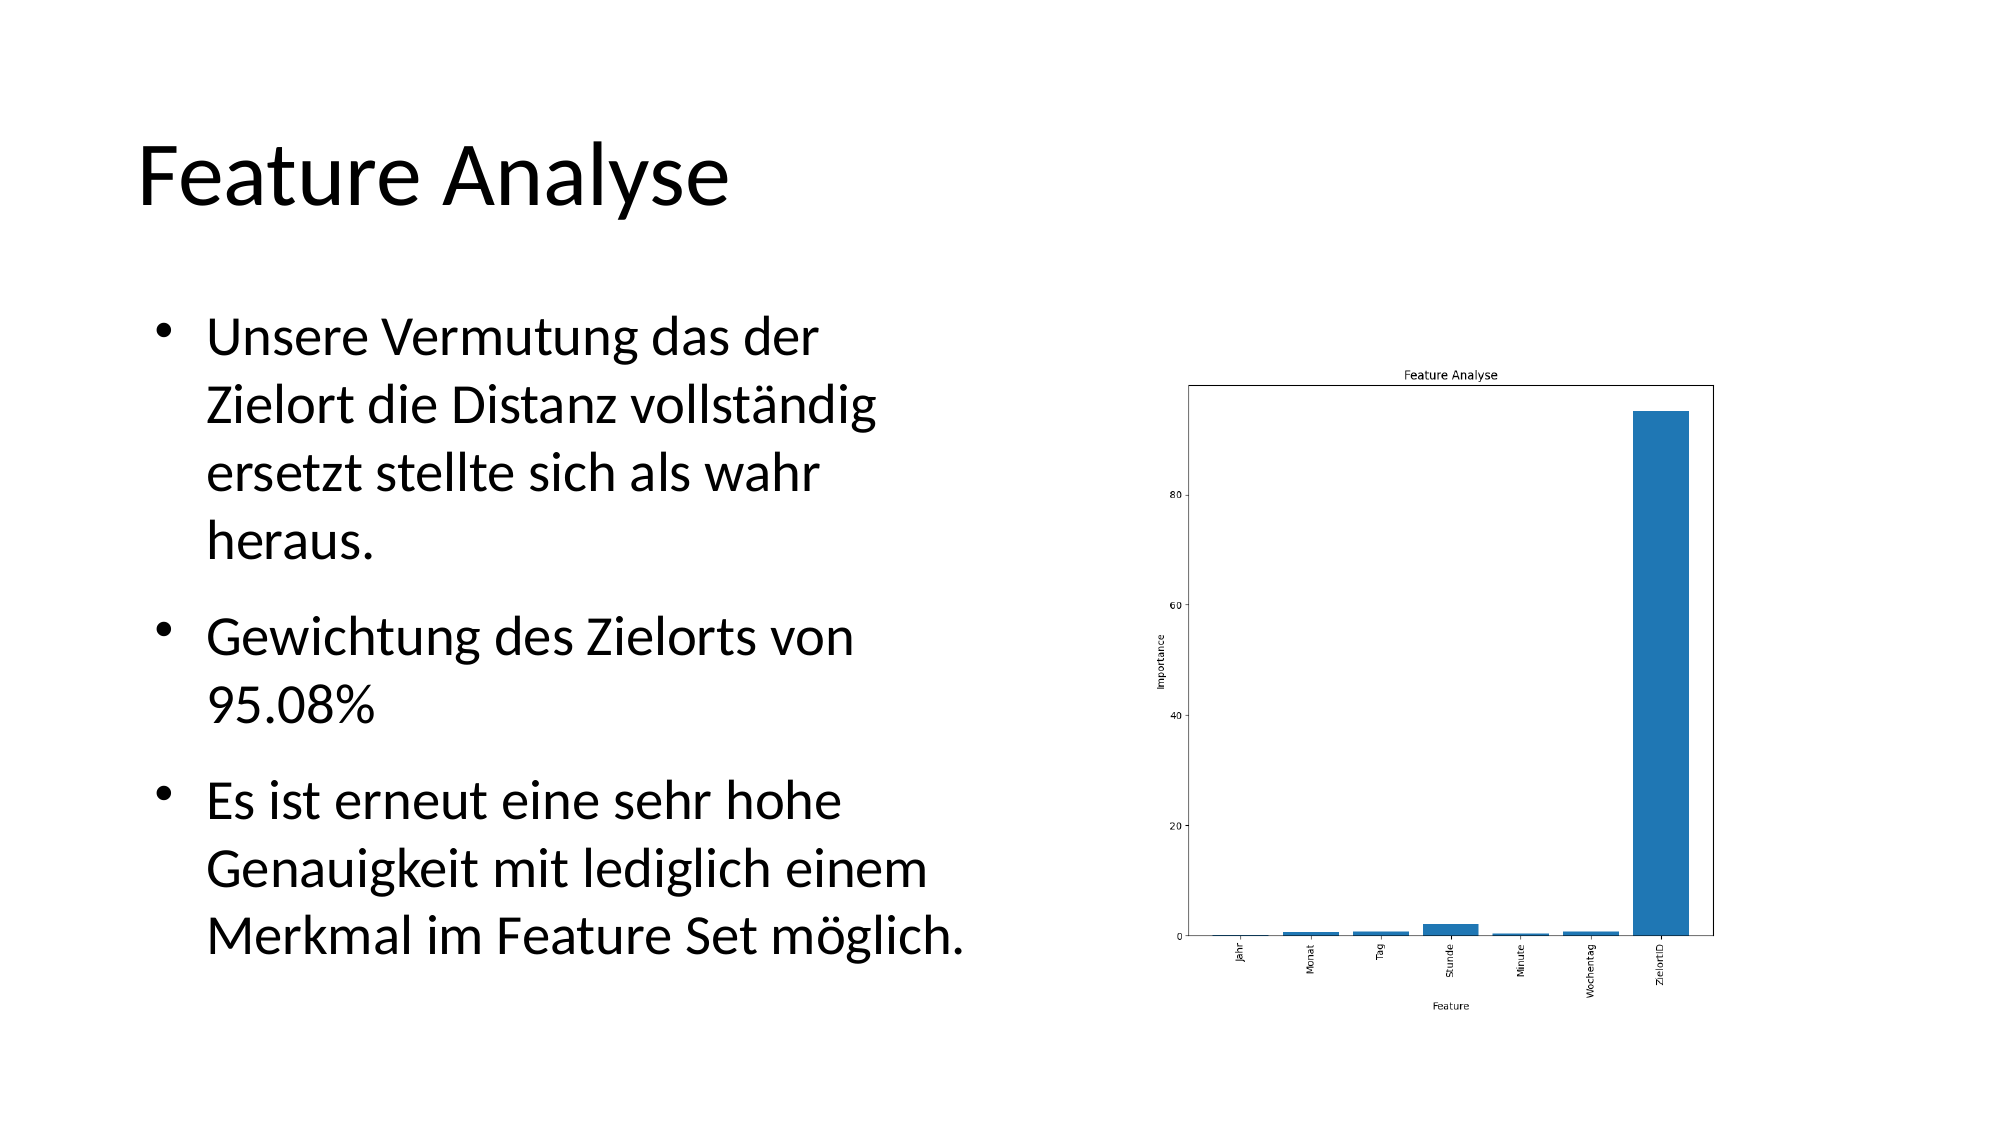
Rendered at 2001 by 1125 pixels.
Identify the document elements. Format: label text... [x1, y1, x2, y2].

picture [1104, 299, 1781, 1014]
text_box Feature Analyse [137, 59, 1863, 278]
text_box Unsere Vermutung das der Zielort die Distanz vollständig ersetzt stellte sich als wahr heraus. Gewichtung des Zielorts von 95.08% Es ist erneut eine sehr hohe Genauigkeit mit lediglich einem Merkmal im Feature Set möglich. [137, 299, 980, 1014]
